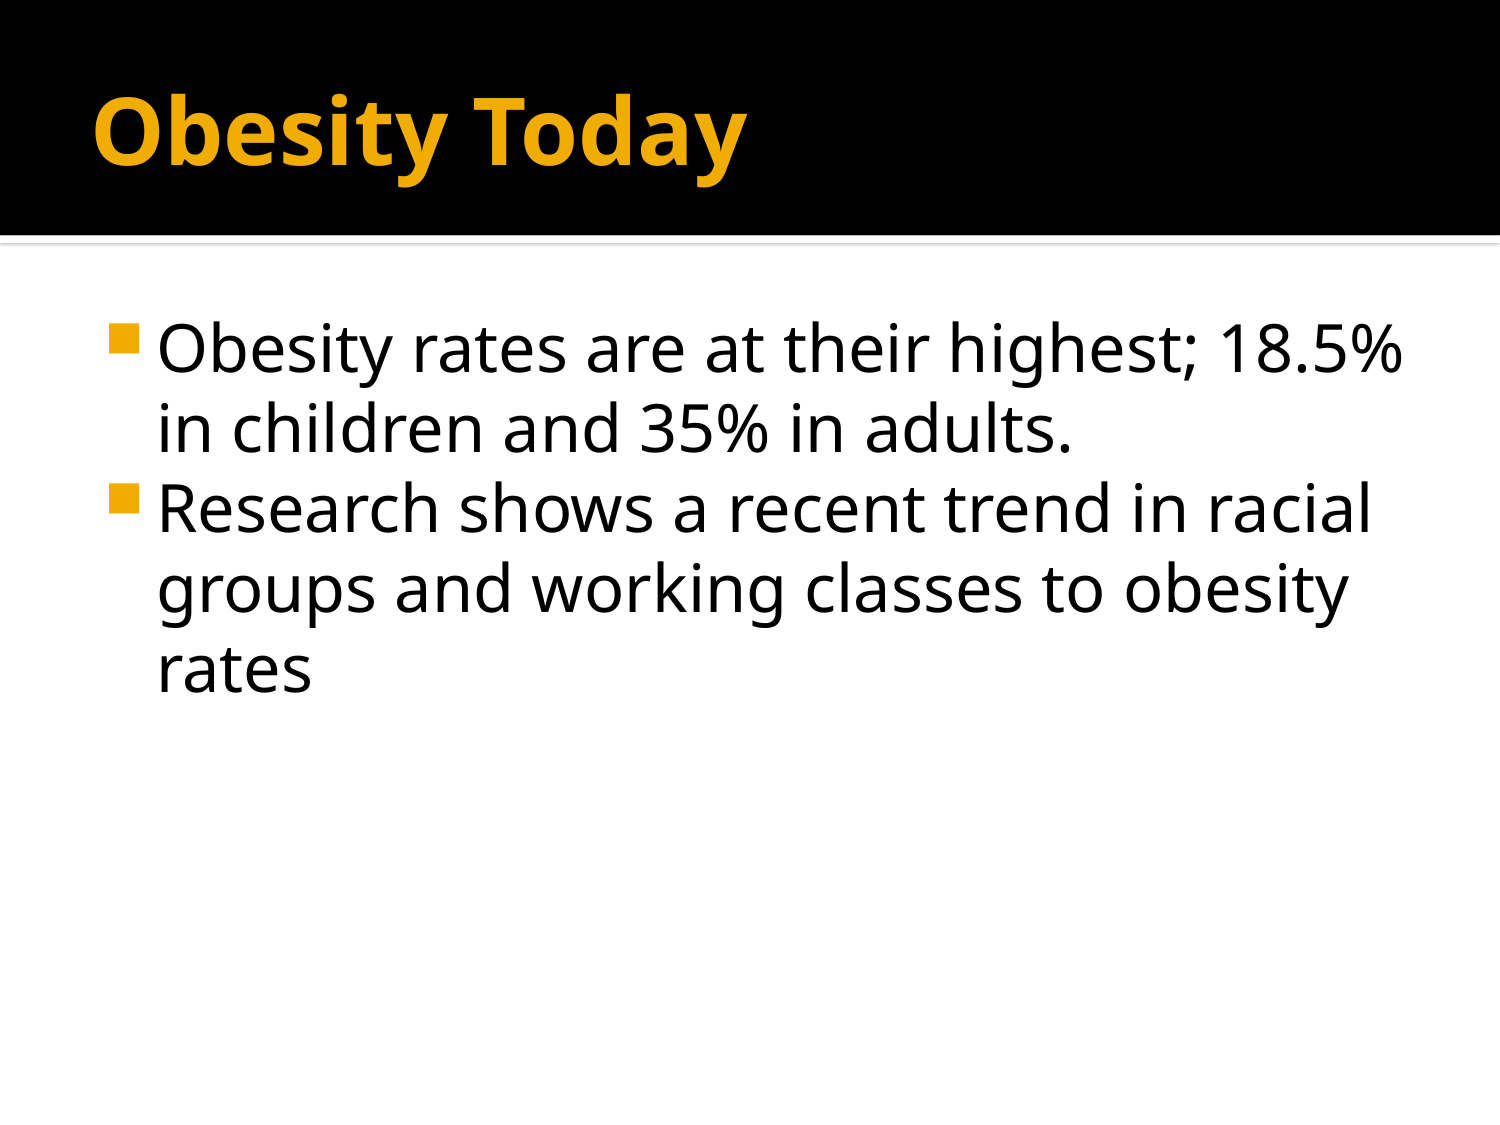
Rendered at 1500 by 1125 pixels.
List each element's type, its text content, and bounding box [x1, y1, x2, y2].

title Obesity Today [75, 25, 1425, 231]
list Obesity rates are at their highest; 18.5% in children and 35% in adults. Research shows a recent trend in racial groups and working classes to obesity rates [75, 291, 1425, 1050]
